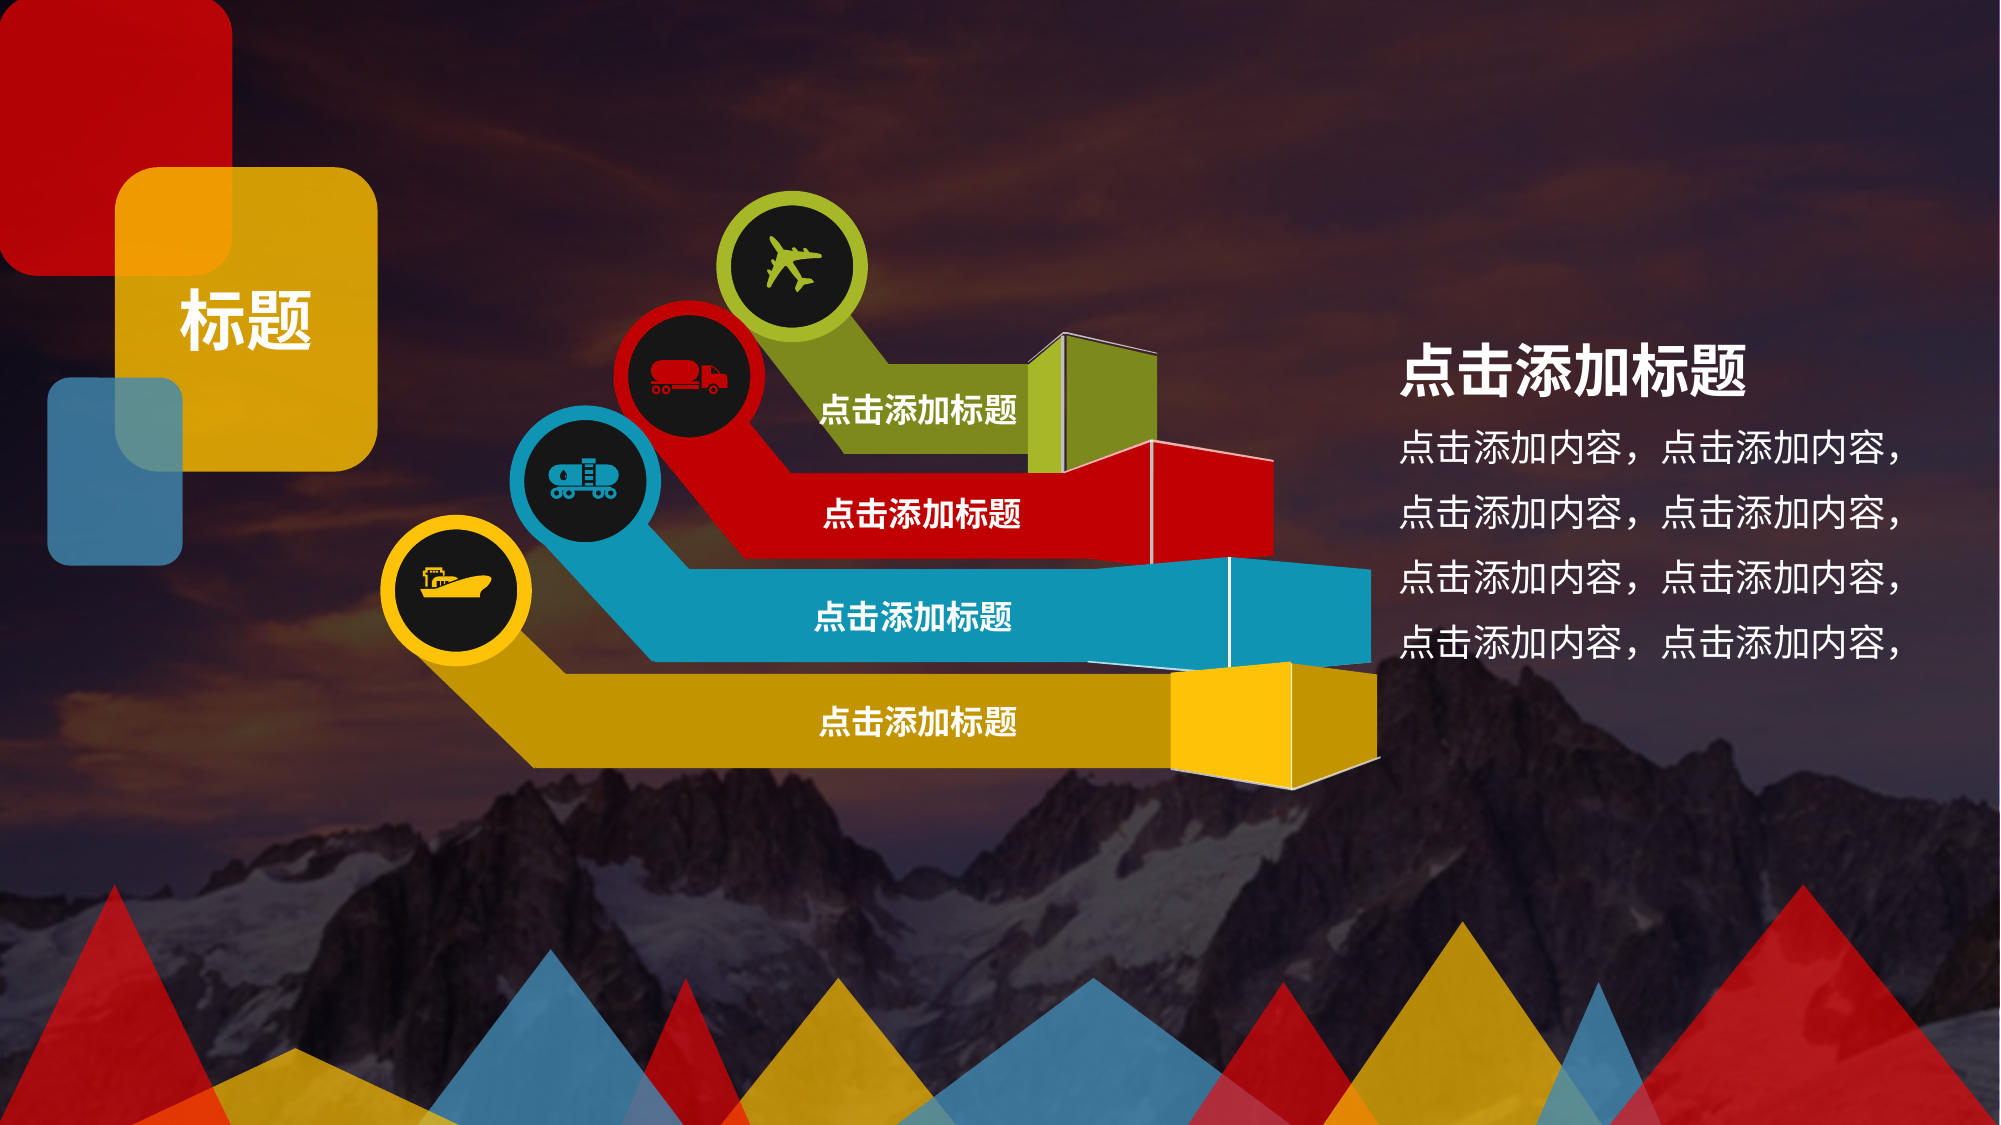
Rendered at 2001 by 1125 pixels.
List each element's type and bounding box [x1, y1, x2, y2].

text_box [620, 307, 1274, 412]
picture [0, 0, 2000, 1125]
text_box [382, 522, 1381, 791]
text_box [723, 198, 1158, 307]
text_box [516, 412, 1372, 522]
